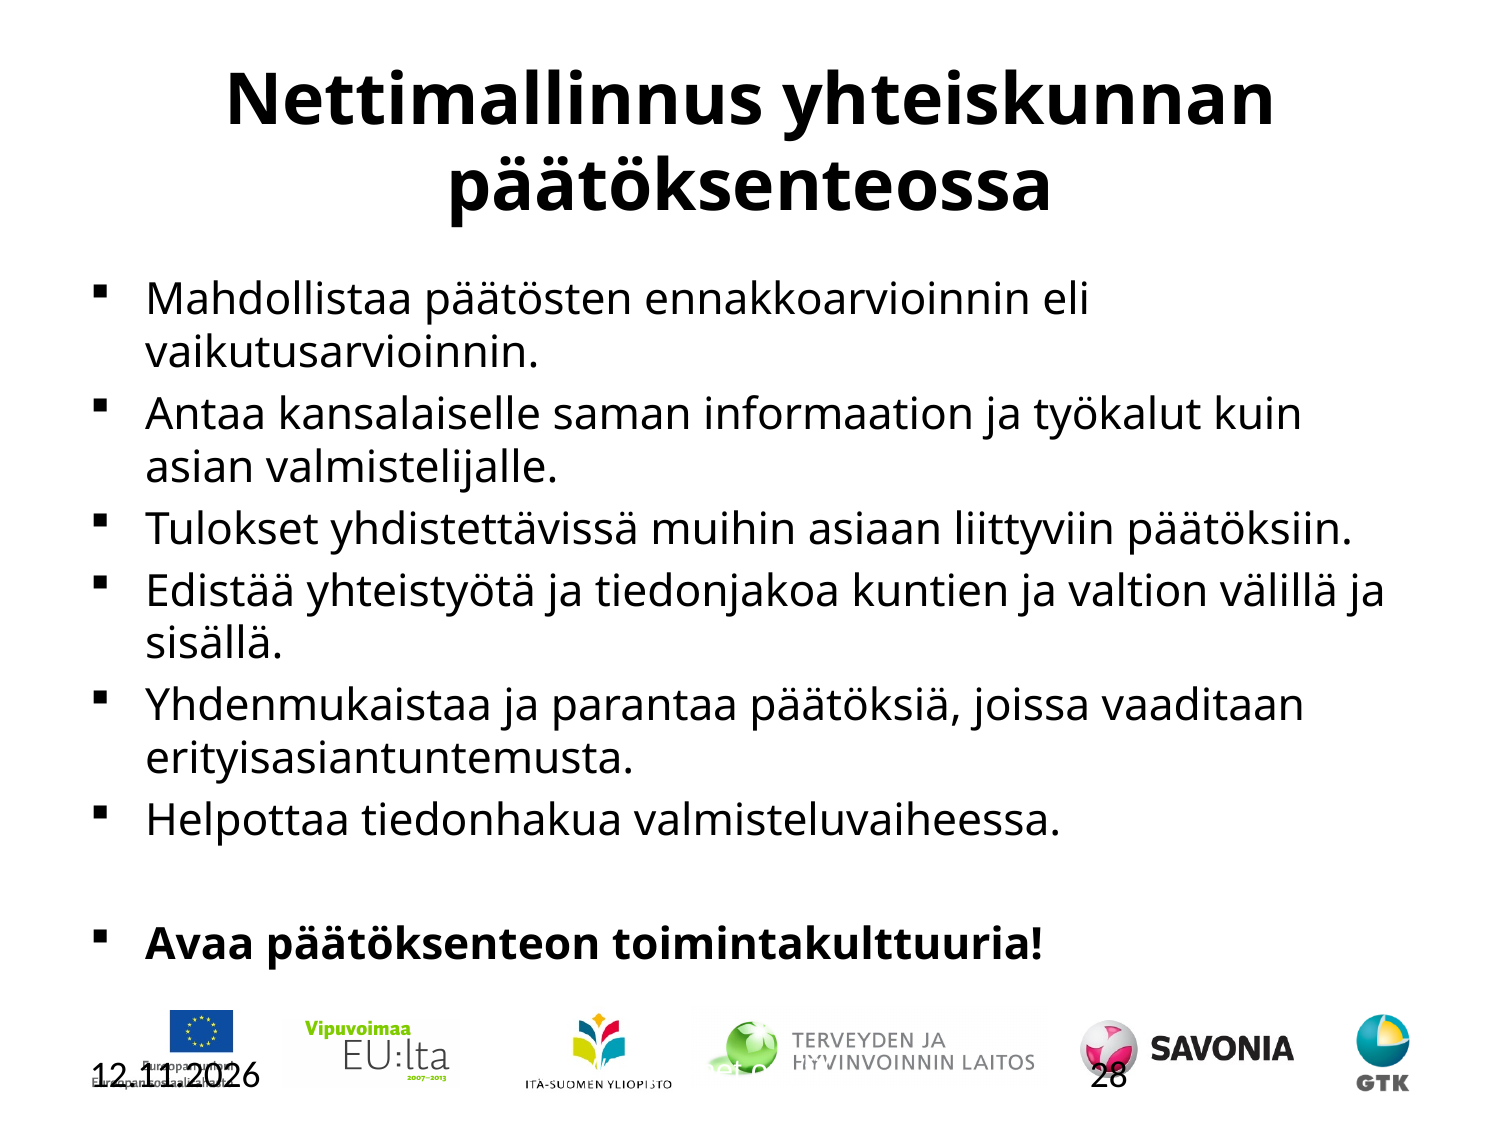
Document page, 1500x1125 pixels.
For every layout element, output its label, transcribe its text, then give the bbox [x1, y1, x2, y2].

picture [1080, 1020, 1294, 1042]
picture [282, 1019, 460, 1088]
picture [88, 1010, 234, 1042]
title Nettimallinnus yhteiskunnan päätöksenteossa [75, 45, 1425, 233]
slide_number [75, 1042, 425, 1103]
list Mahdollistaa päätösten ennakkoarvioinnin eli vaikutusarvioinnin. Antaa kansalaiselle saman informaation ja työkalut kuin asian valmistelijalle. Tulokset yhdistettävissä muihin asiaan liittyviin päätöksiin. Edistää yhteistyötä ja tiedonjakoa kuntien ja valtion välillä ja sisällä. Yhdenmukaistaa ja parantaa päätöksiä, joissa vaaditaan erityisasiantuntemusta. Helpottaa tiedonhakua valmisteluvaiheessa. Avaa päätöksenteon toimintakulttuuria! [75, 262, 1425, 976]
footer http://fi.opasnet.org/fi/Tiedosto:Ilmastopolitiikka_rakennukset_ja_terveys.ppt [512, 1042, 988, 1103]
picture [1353, 1011, 1412, 1042]
slide_number 28 [1074, 1042, 1425, 1103]
picture [505, 993, 1049, 1112]
